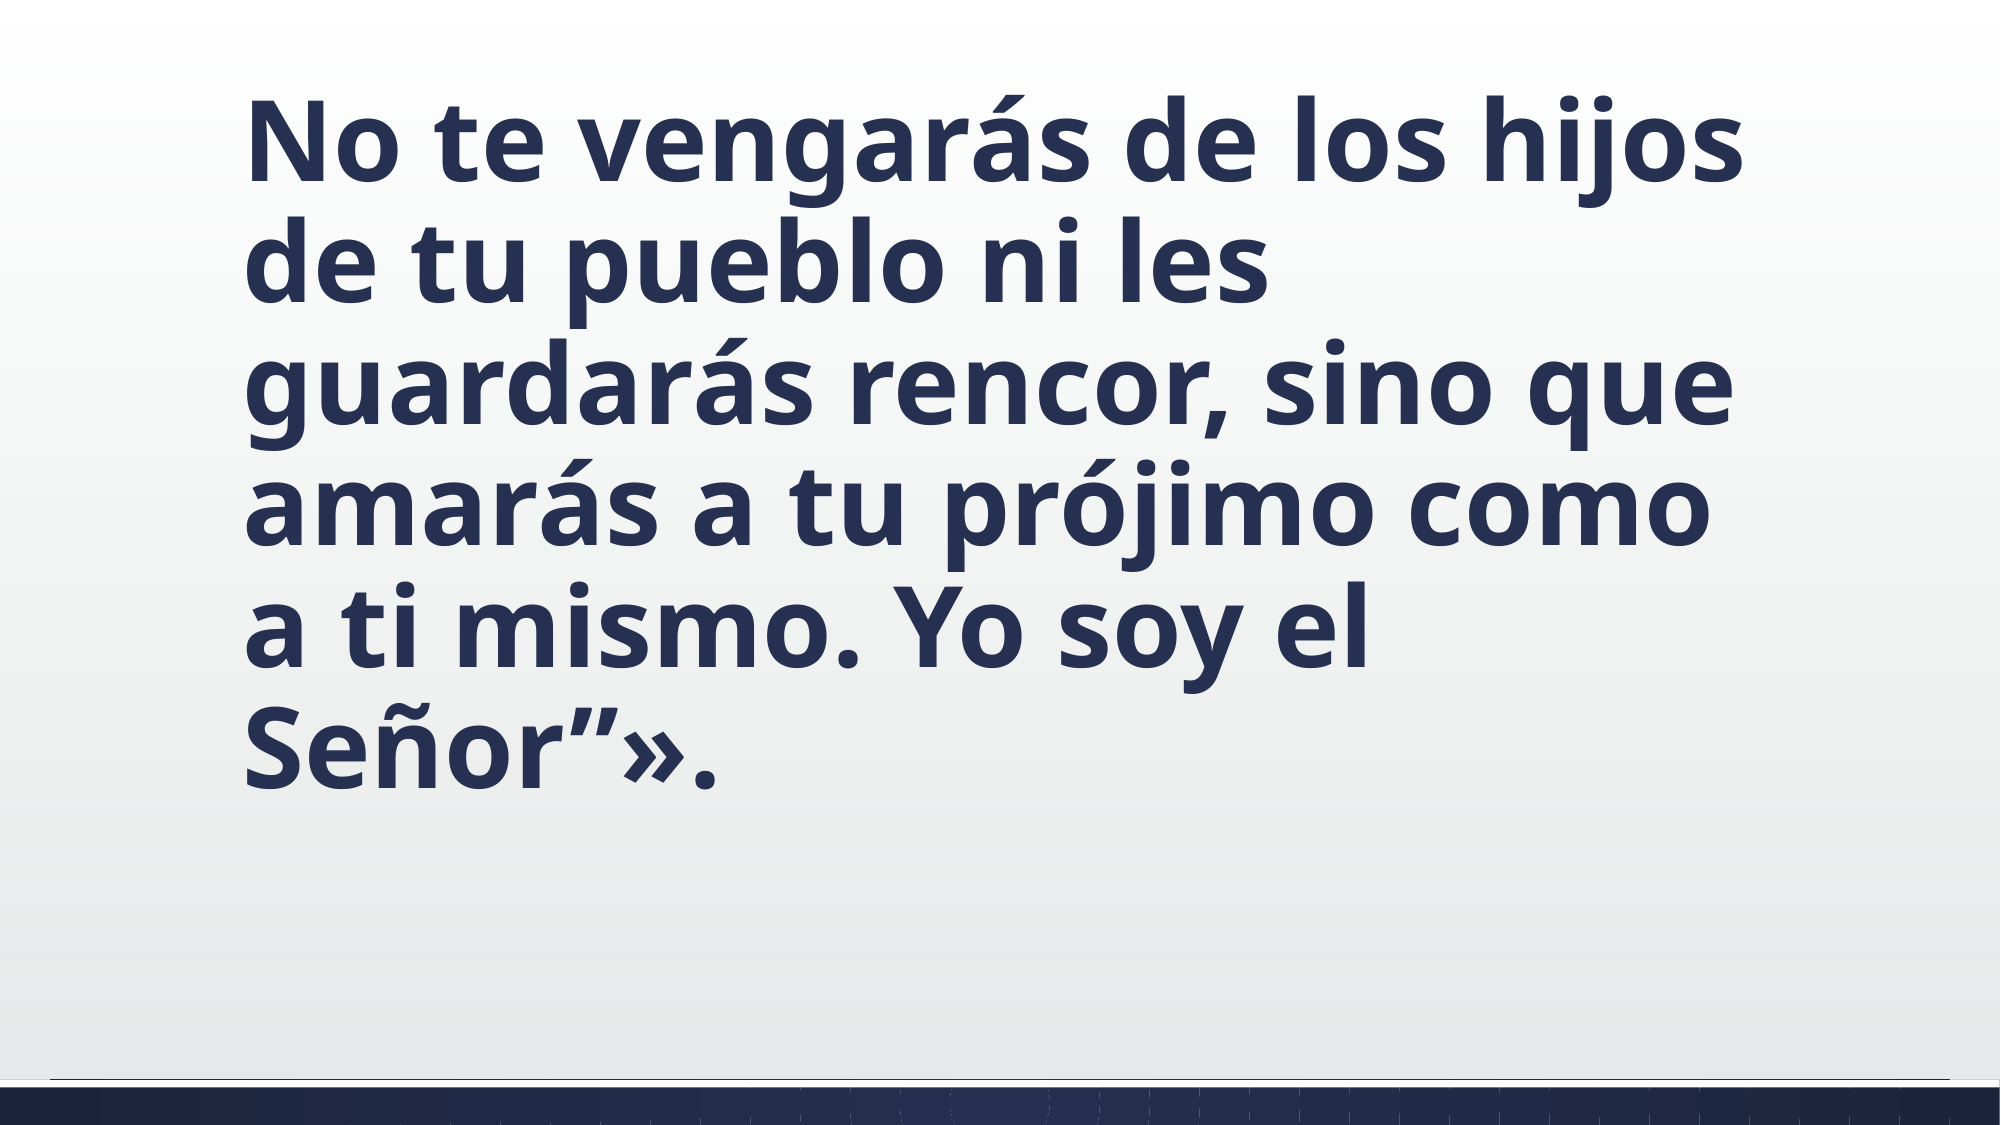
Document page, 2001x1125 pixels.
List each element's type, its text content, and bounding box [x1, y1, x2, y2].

list No te vengarás de los hijos de tu pueblo ni les guardarás rencor, sino que amarás a tu prójimo como a ti mismo. Yo soy el Señor”». [219, 76, 1780, 990]
